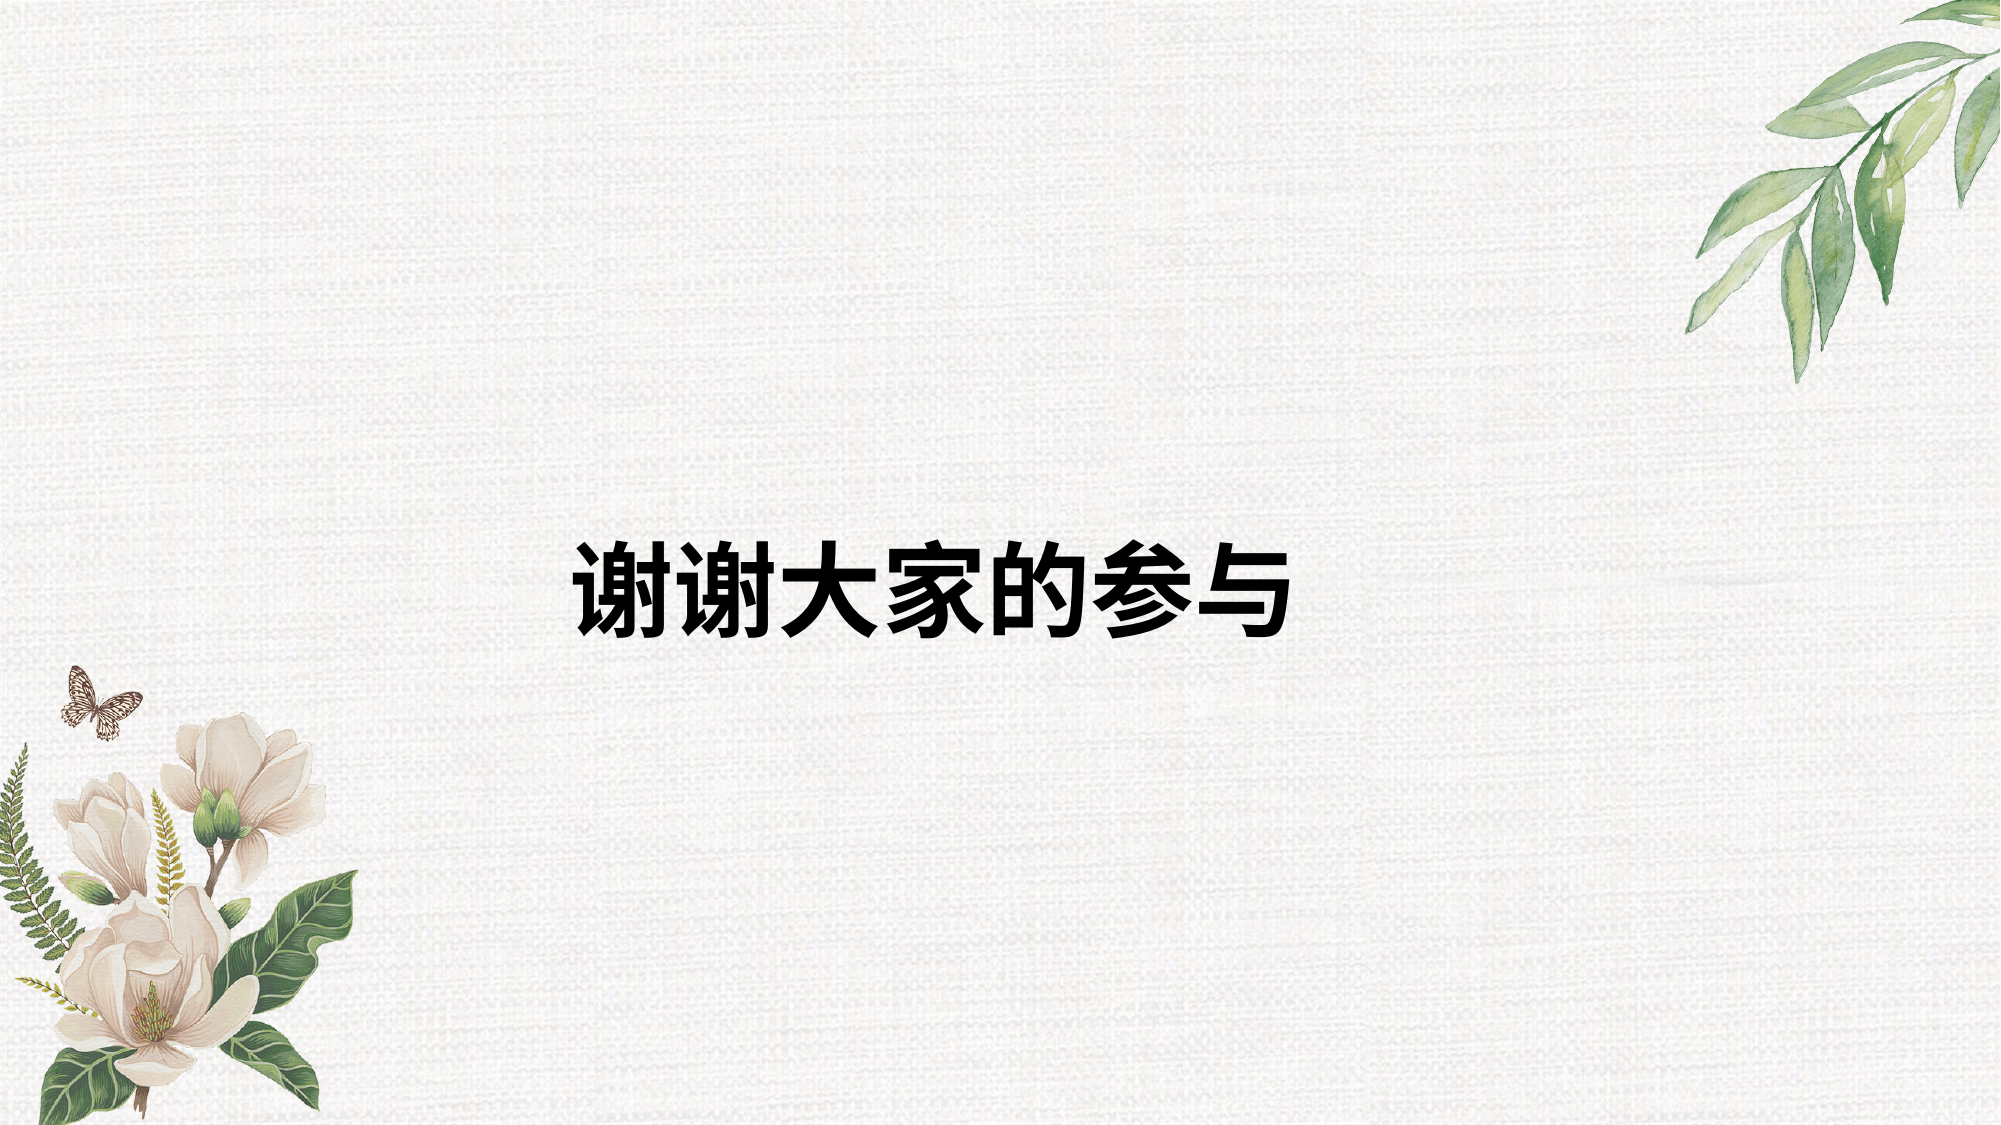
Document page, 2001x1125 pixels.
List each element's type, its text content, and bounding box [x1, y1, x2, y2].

text_box 谢谢大家的参与 [400, 383, 1469, 658]
picture [0, 0, 2001, 1125]
